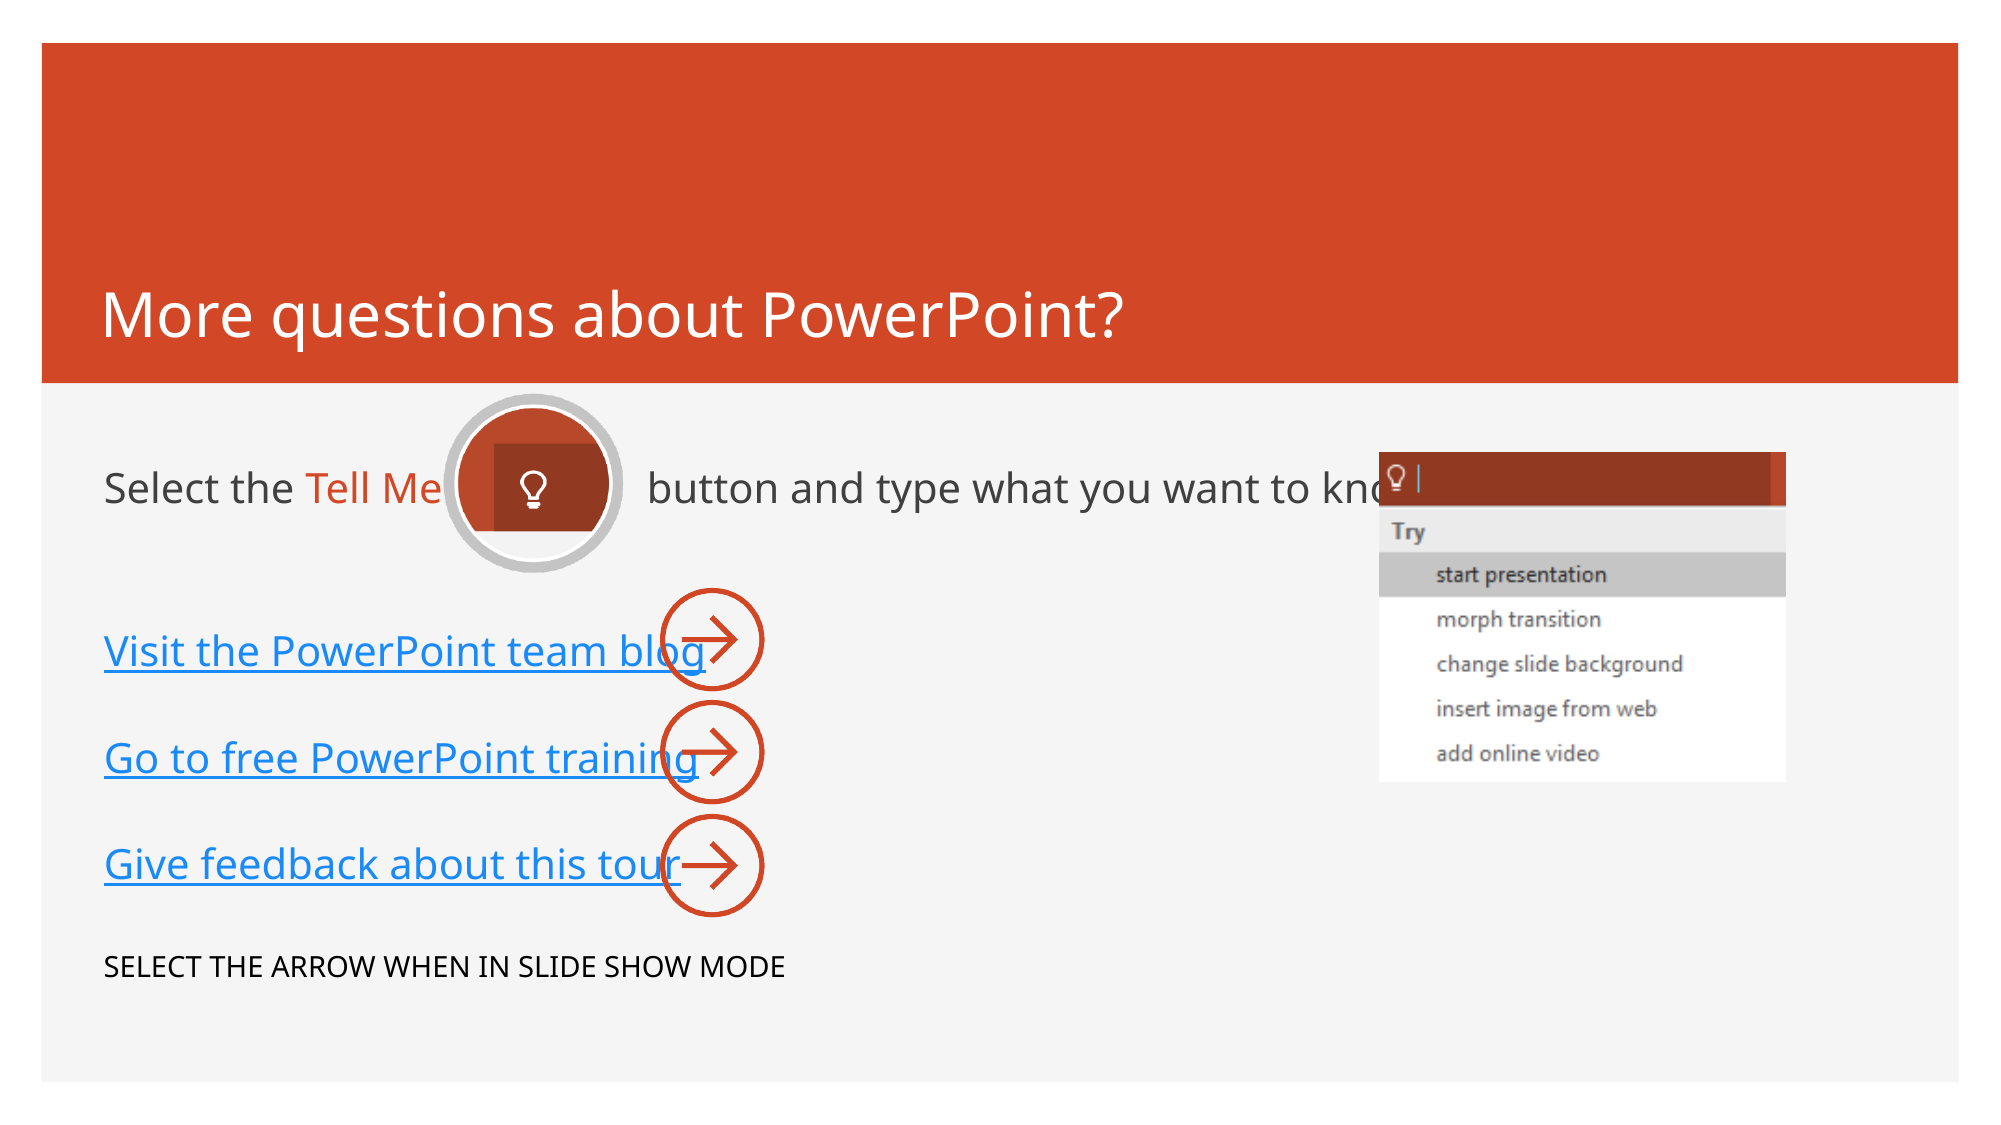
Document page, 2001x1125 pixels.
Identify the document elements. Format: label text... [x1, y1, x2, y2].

title More questions about PowerPoint? [85, 251, 1214, 357]
list Select the Tell Me button and type what you want to know. Visit the PowerPoint team blog Go to free PowerPoint training Give feedback about this tour [88, 428, 1638, 1082]
picture [428, 385, 638, 581]
picture [657, 697, 767, 807]
picture [657, 811, 767, 920]
picture [1379, 452, 1786, 782]
picture [657, 585, 767, 694]
text_box SELECT THE ARROW WHEN IN SLIDE SHOW MODE [88, 941, 1105, 991]
